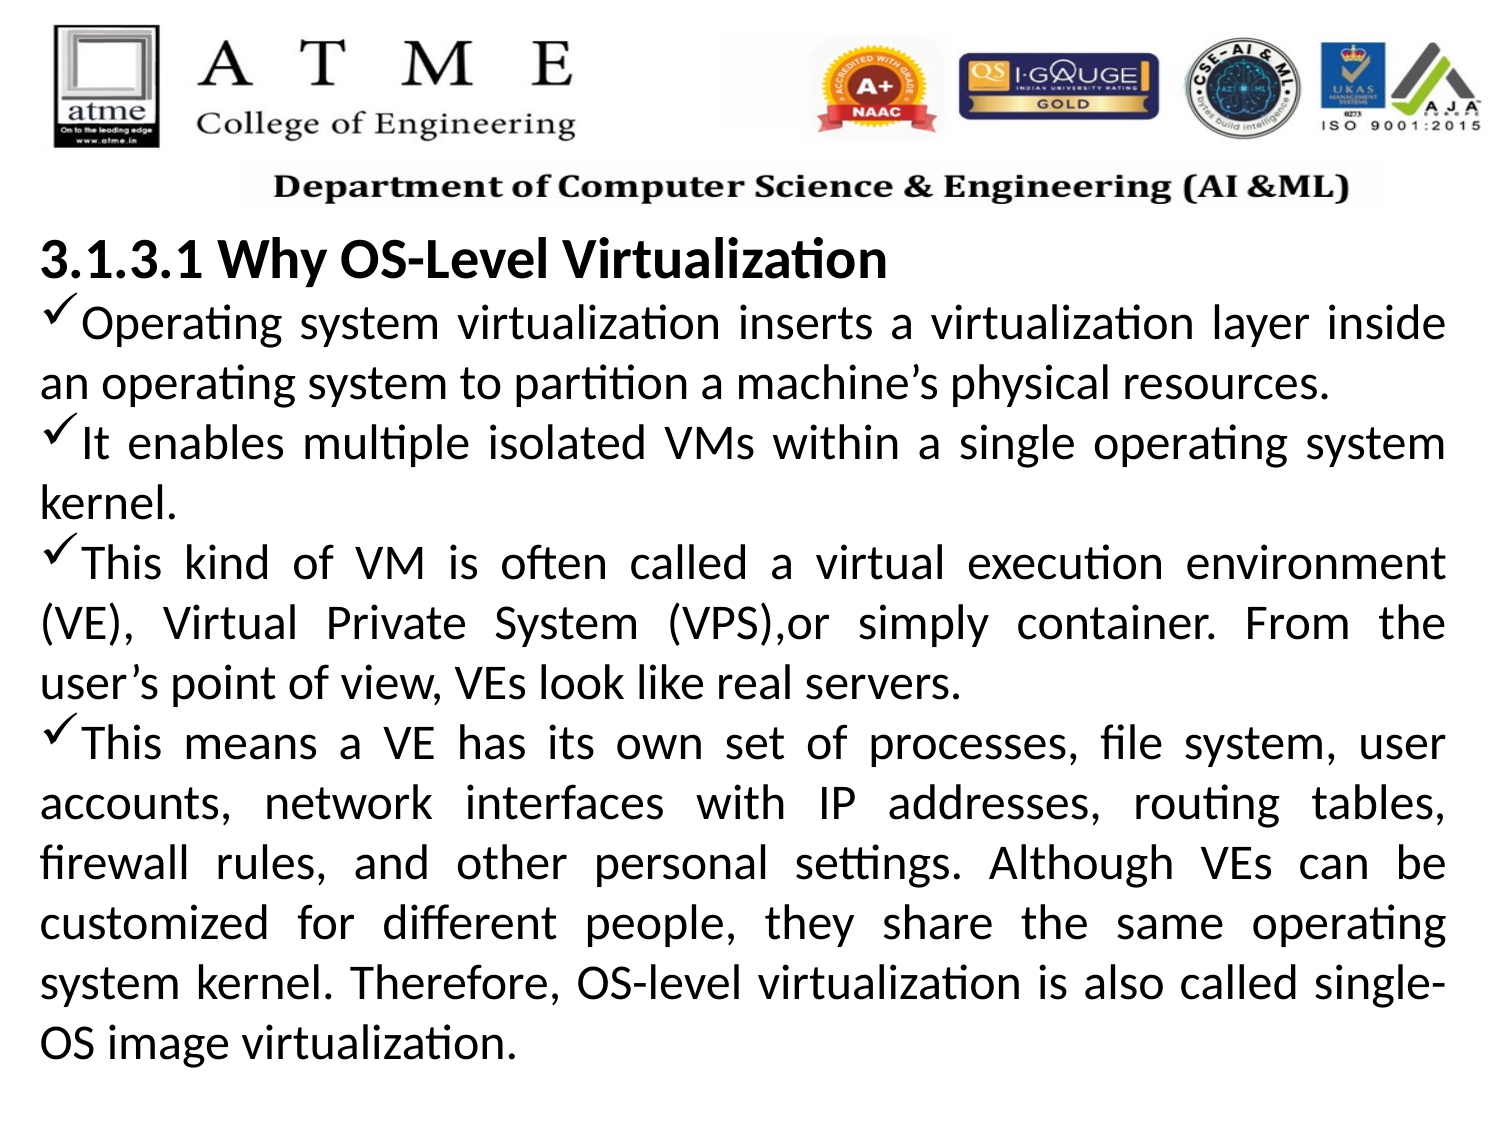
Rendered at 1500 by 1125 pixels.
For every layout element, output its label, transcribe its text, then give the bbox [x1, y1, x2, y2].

picture [24, 0, 1500, 226]
text_box 3.1.3.1 Why OS-Level Virtualization Operating system virtualization inserts a virtualization layer inside an operating system to partition a machine’s physical resources. It enables multiple isolated VMs within a single operating system kernel. This kind of VM is often called a virtual execution environment (VE), Virtual Private System (VPS),or simply container. From the user’s point of view, VEs look like real servers. This means a VE has its own set of processes, file system, user accounts, network interfaces with IP addresses, routing tables, firewall rules, and other personal settings. Although VEs can be customized for different people, they share the same operating system kernel. Therefore, OS-level virtualization is also called single-OS image virtualization. [24, 233, 1463, 1078]
